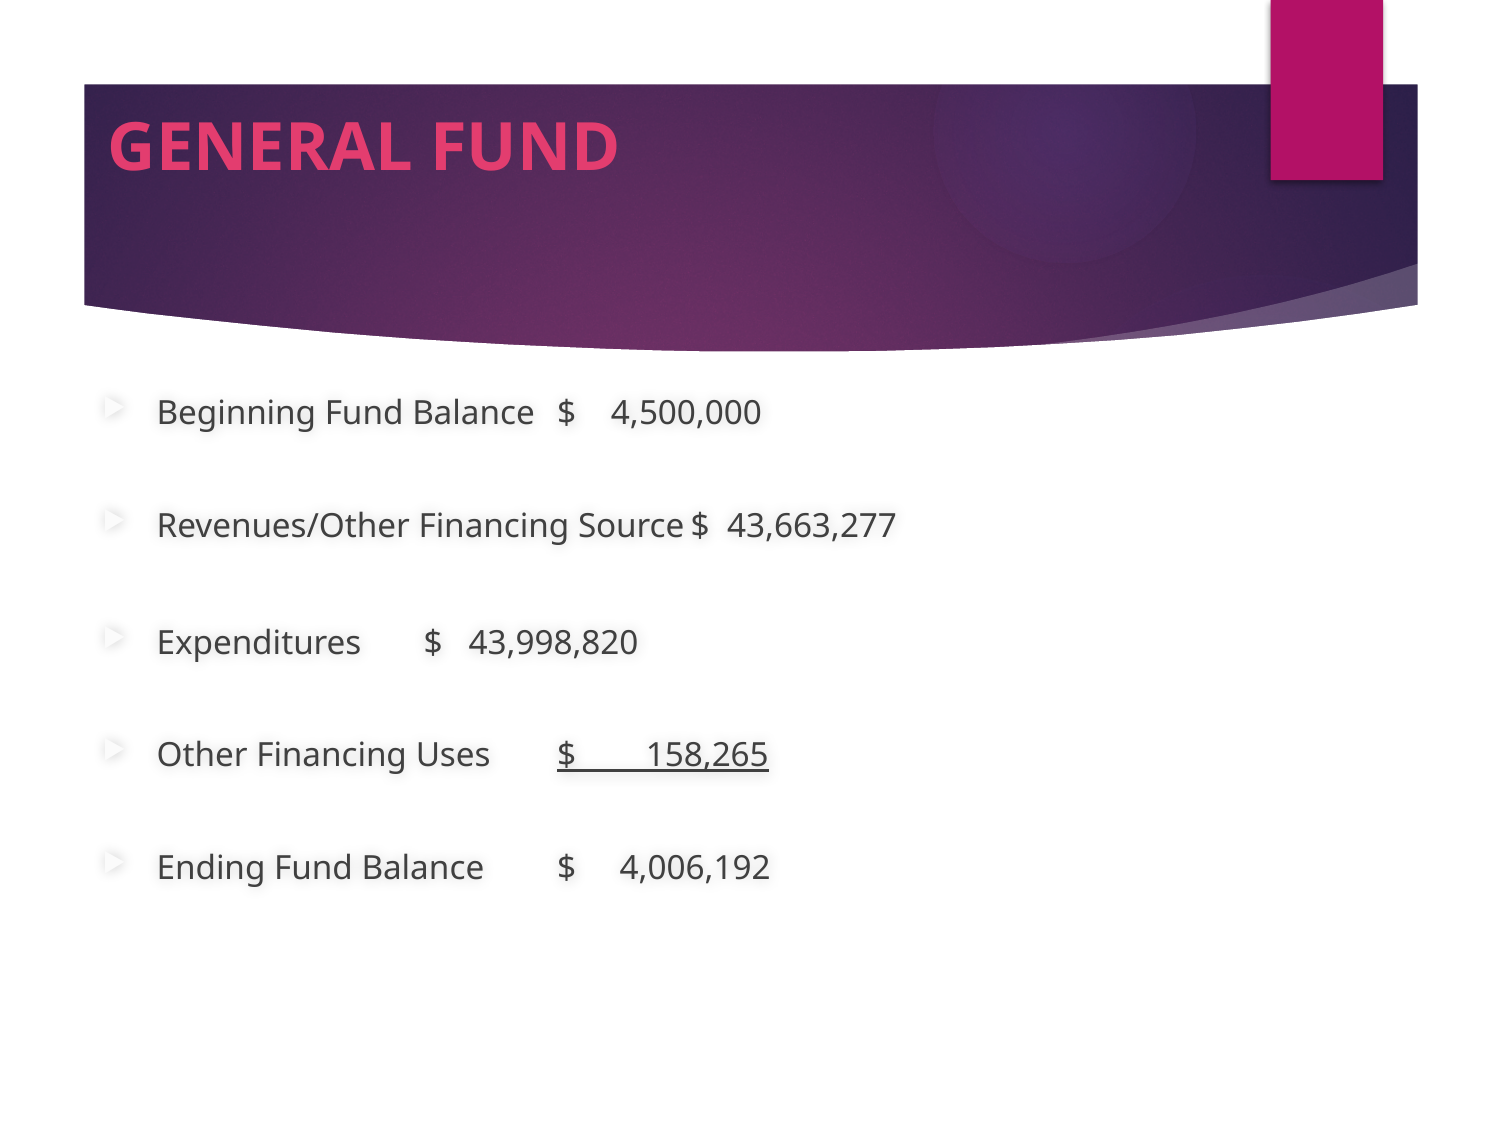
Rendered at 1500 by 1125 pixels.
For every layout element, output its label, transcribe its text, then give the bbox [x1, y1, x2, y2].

title GENERAL FUND [92, 62, 1325, 225]
list Beginning Fund Balance $ 4,500,000 Revenues/Other Financing Source $ 43,663,277 Expenditures $ 43,998,820 Other Financing Uses $ 158,265 Ending Fund Balance $ 4,006,192 [87, 324, 1425, 913]
